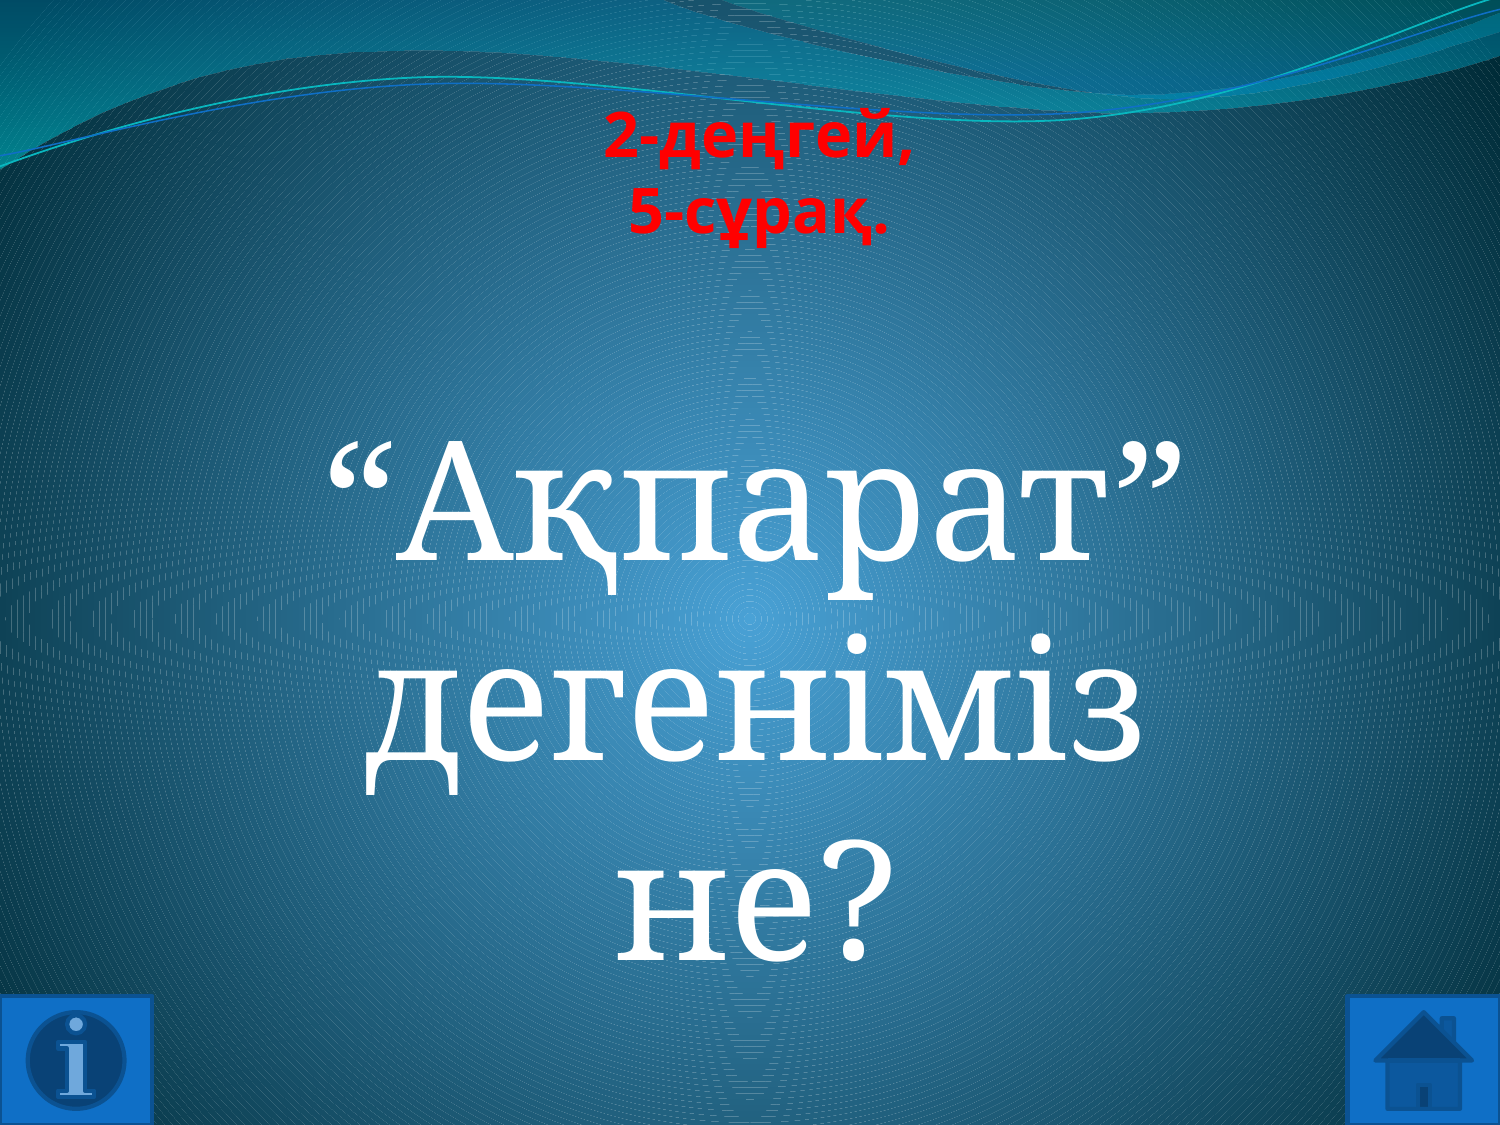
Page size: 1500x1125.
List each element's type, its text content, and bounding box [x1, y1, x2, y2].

text_box [1345, 994, 1500, 1125]
title 2-деңгей, 5-сұрақ. [117, 93, 1406, 247]
text_box [0, 994, 154, 1125]
text_box “Ақпарат” дегеніміз не? [222, 386, 1289, 1002]
